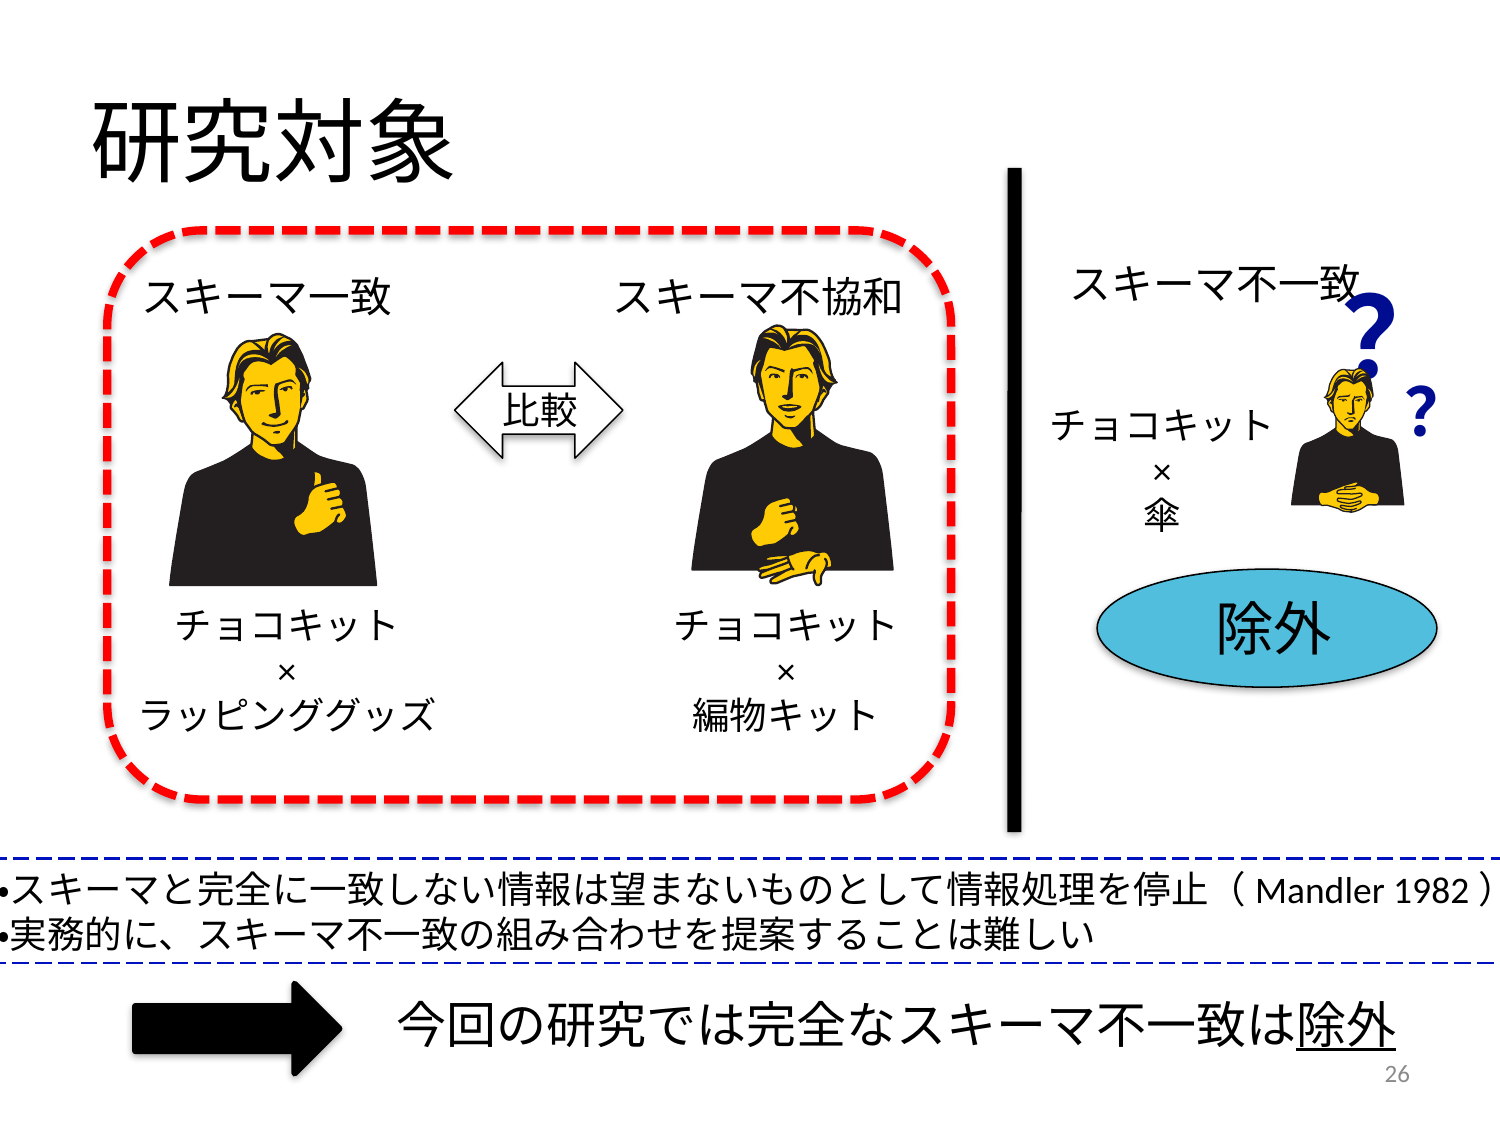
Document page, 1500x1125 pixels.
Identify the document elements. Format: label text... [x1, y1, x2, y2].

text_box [454, 361, 624, 459]
picture [168, 332, 378, 587]
title 研究対象 [75, 45, 1425, 233]
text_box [1290, 258, 1487, 514]
text_box [134, 983, 340, 1075]
text_box 今回の研究では完全なスキーマ不一致は除外 [381, 986, 1412, 1062]
picture [690, 501, 895, 587]
text_box ・スキーマと完全に一致しない情報は望まないものとして情報処理を停止（Mandler 1982） ・実務的に、スキーマ不一致の組み合わせを提案することは難しい [0, 858, 1500, 964]
slide_number 26 [1074, 1042, 1425, 1103]
text_box チョコキット × ラッピンググッズ [122, 594, 452, 745]
picture [690, 323, 895, 499]
text_box チョコキット × 傘 [1035, 510, 1290, 545]
text_box [106, 229, 952, 801]
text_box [1096, 568, 1438, 688]
text_box チョコキット × 傘 [1035, 394, 1285, 498]
text_box スキーマ不一致 [1054, 250, 1377, 316]
text_box チョコキット × 編物キット [658, 594, 914, 745]
